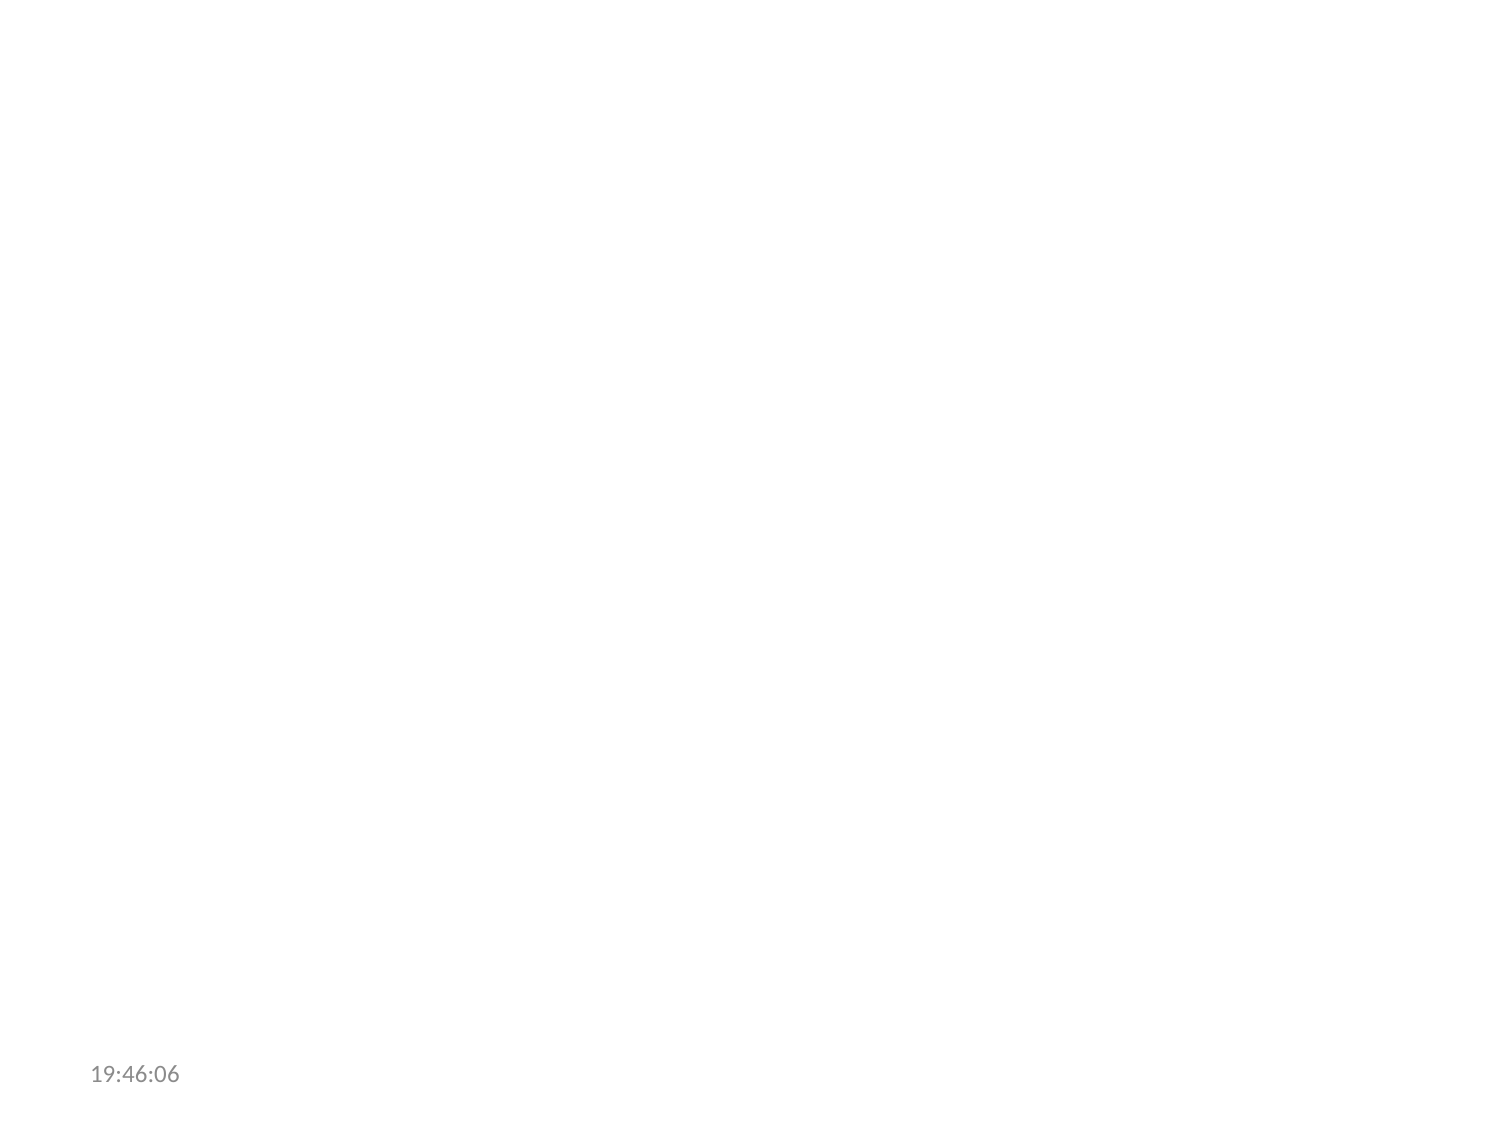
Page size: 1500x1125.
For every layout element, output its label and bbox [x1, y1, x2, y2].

slide_number [75, 1042, 425, 1103]
